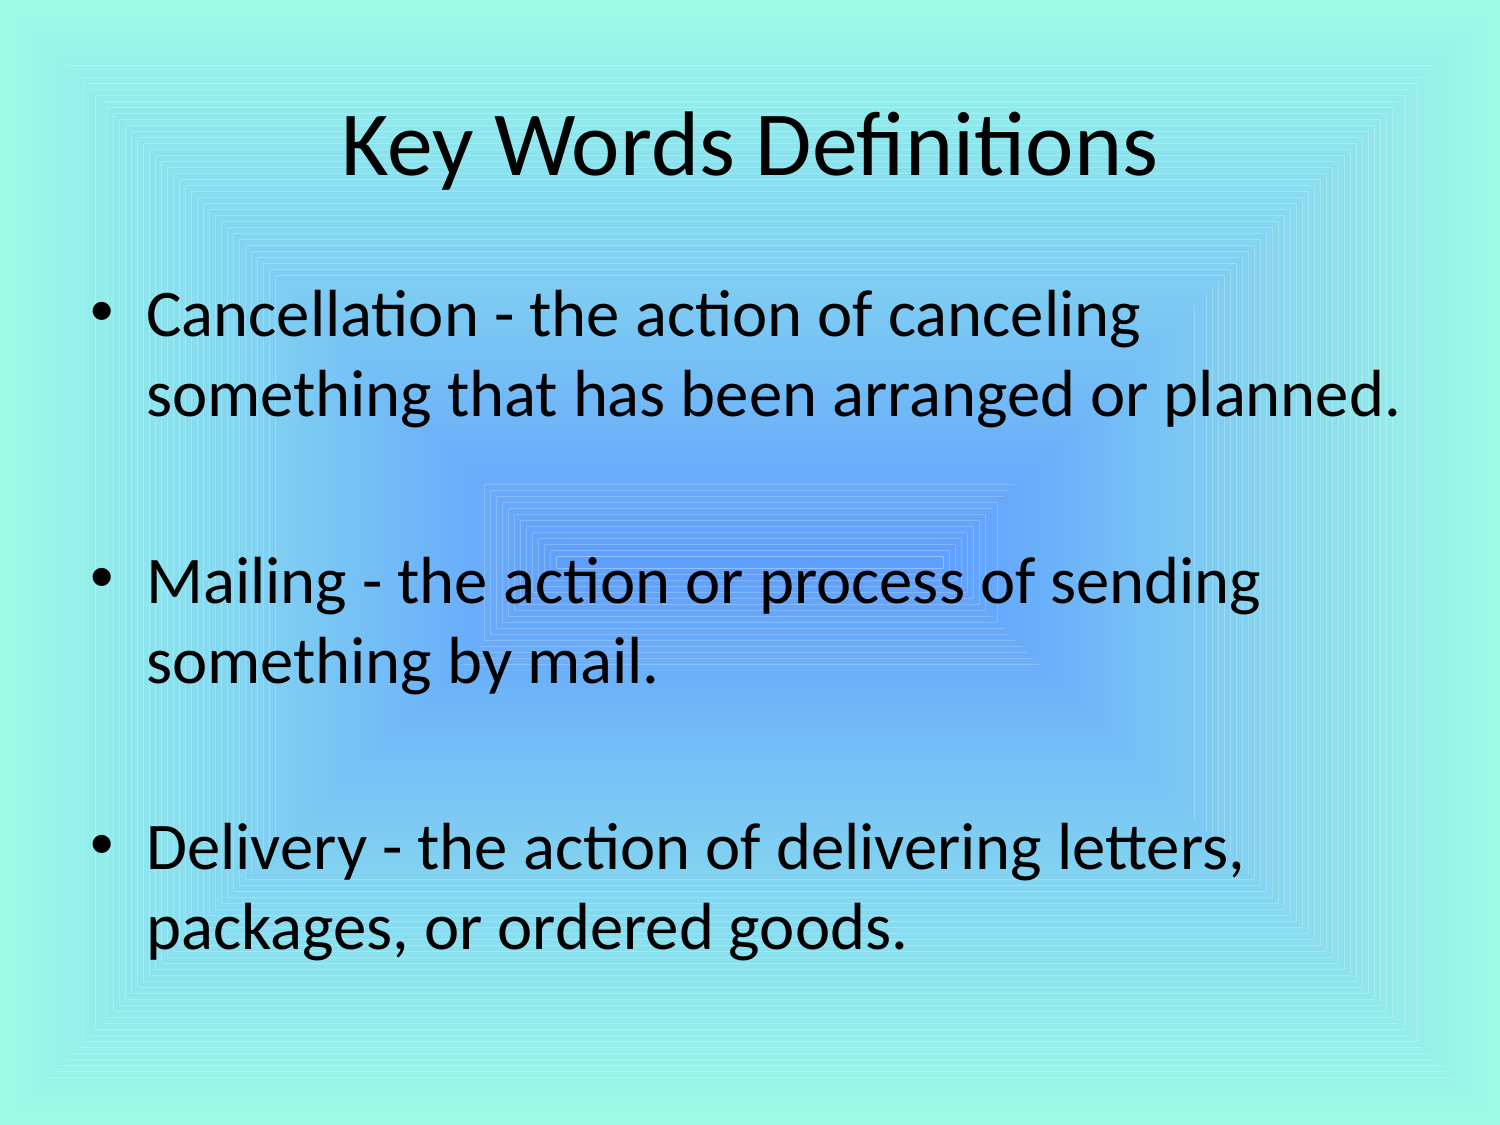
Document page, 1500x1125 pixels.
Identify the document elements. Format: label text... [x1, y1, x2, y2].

title Key Words Definitions [75, 45, 1425, 233]
list Cancellation - the action of canceling something that has been arranged or planned. Mailing - the action or process of sending something by mail. Delivery - the action of delivering letters, packages, or ordered goods. [75, 262, 1425, 1005]
